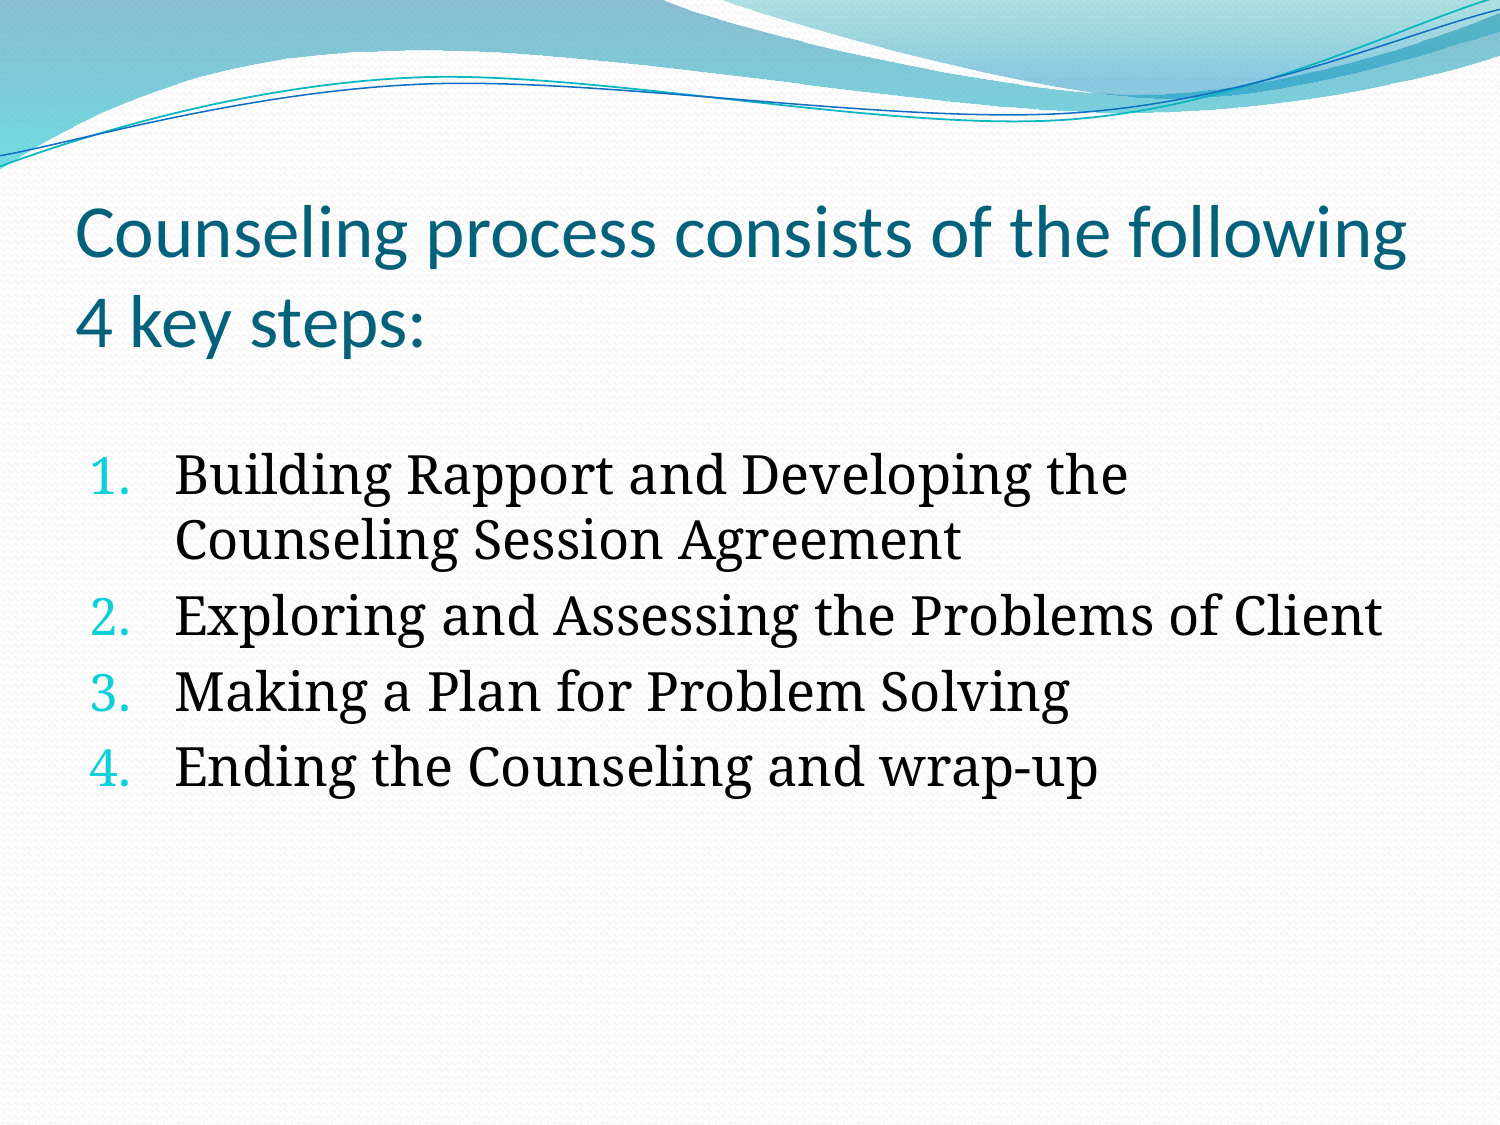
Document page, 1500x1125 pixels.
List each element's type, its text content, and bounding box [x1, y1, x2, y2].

title Counseling process consists of the following 4 key steps: [75, 174, 1425, 363]
list Building Rapport and Developing the Counseling Session Agreement Exploring and Assessing the Problems of Client Making a Plan for Problem Solving Ending the Counseling and wrap-up [75, 432, 1425, 1125]
